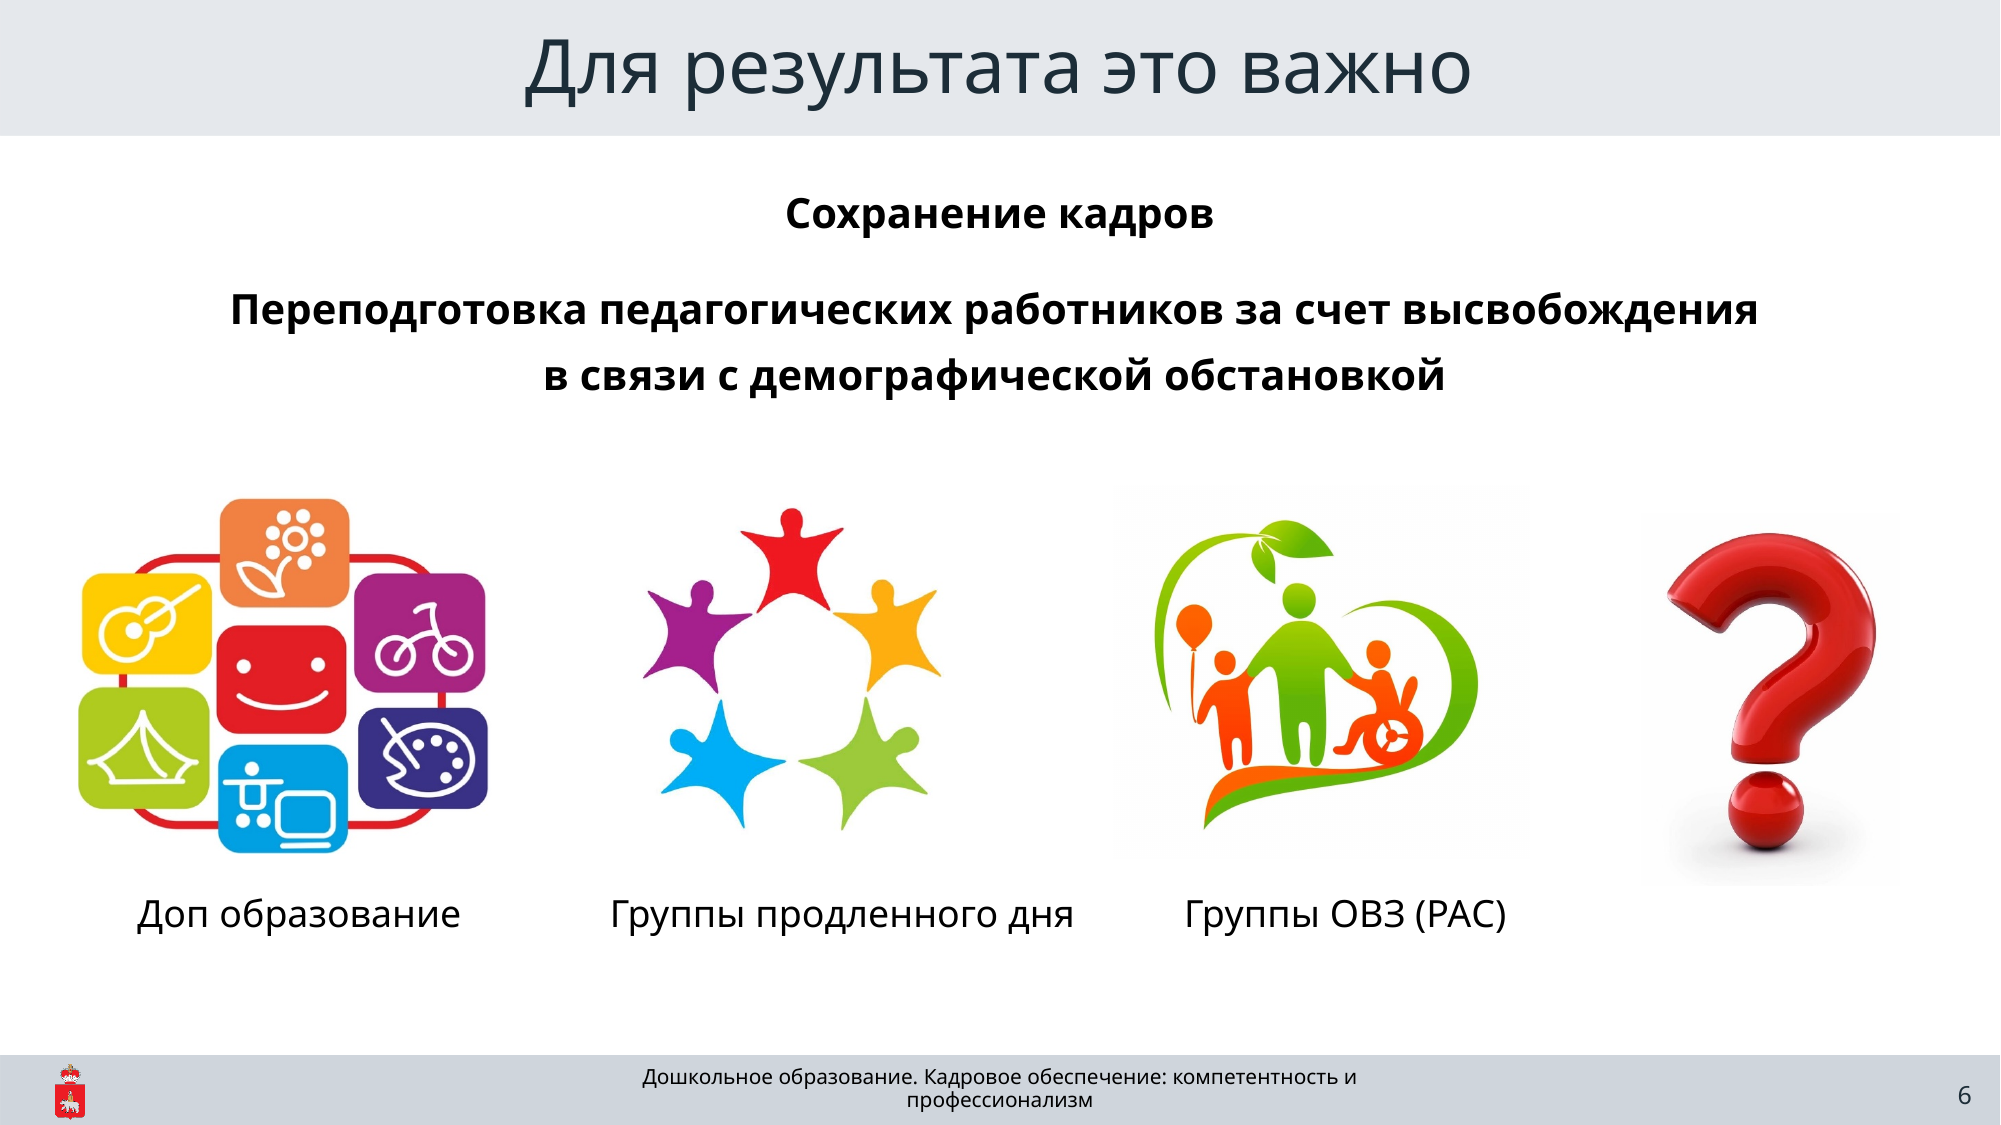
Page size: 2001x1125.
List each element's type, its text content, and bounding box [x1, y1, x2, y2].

text_box Сохранение кадров [741, 179, 1259, 245]
picture [0, 1055, 2000, 1125]
list Для результата это важно [55, 10, 1945, 128]
picture [571, 485, 1012, 861]
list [77, 492, 492, 854]
text_box Группы продленного дня [571, 883, 1114, 943]
picture [1641, 513, 1900, 886]
picture [1113, 485, 1530, 859]
picture [0, 0, 2000, 136]
list Дошкольное образование. Кадровое обеспечение: компетентность и профессионализм [534, 1056, 1466, 1123]
text_box Доп образование [64, 883, 535, 943]
list Переподготовка педагогических работников за счет высвобождения в связи с демографической обстановкой [176, 290, 1824, 398]
text_box Группы ОВЗ (РАС) [1140, 883, 1550, 943]
